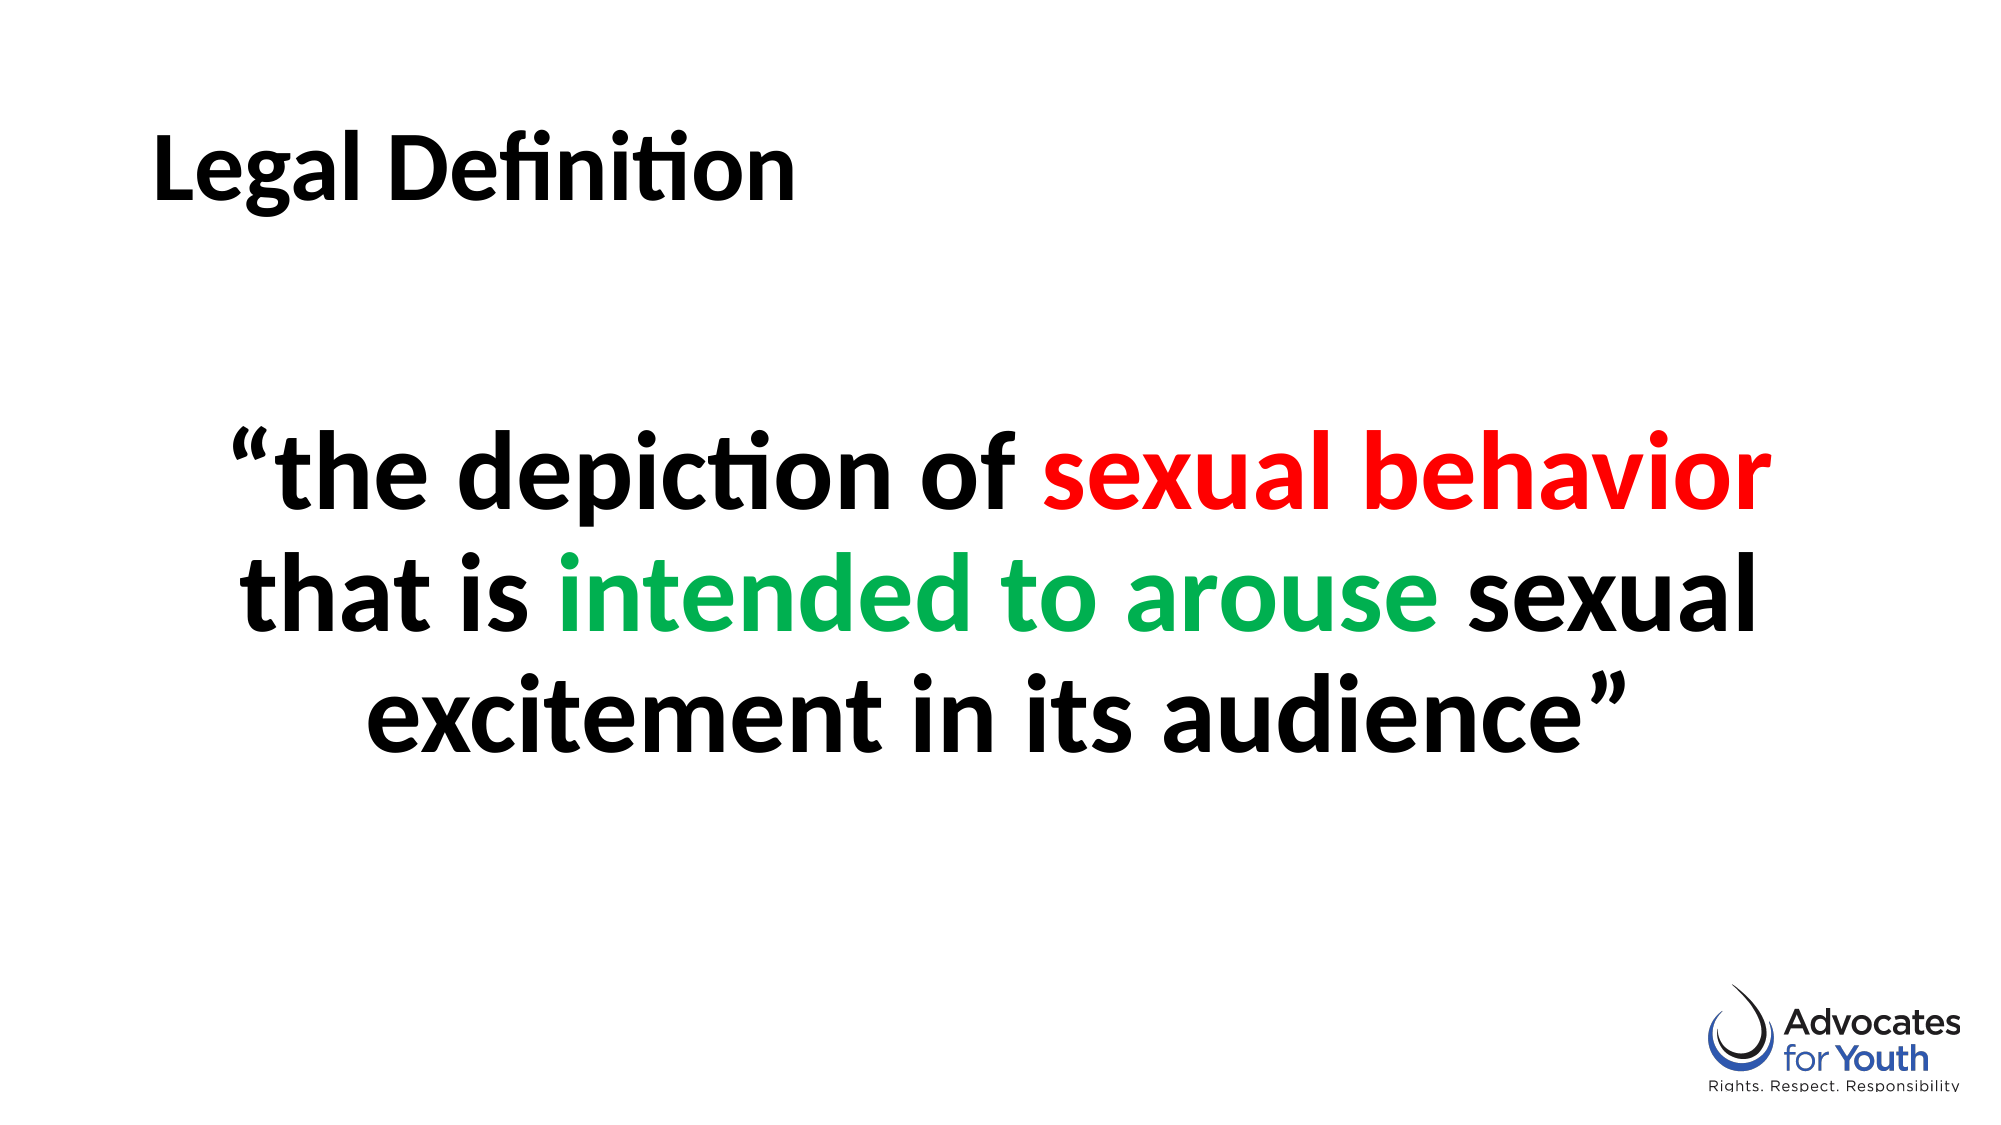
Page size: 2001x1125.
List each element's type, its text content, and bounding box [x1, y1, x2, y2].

title Legal Definition [137, 59, 1863, 278]
list “the depiction of sexual behavior that is intended to arouse sexual excitement in its audience” [137, 404, 1863, 1014]
picture [1707, 984, 1960, 1093]
